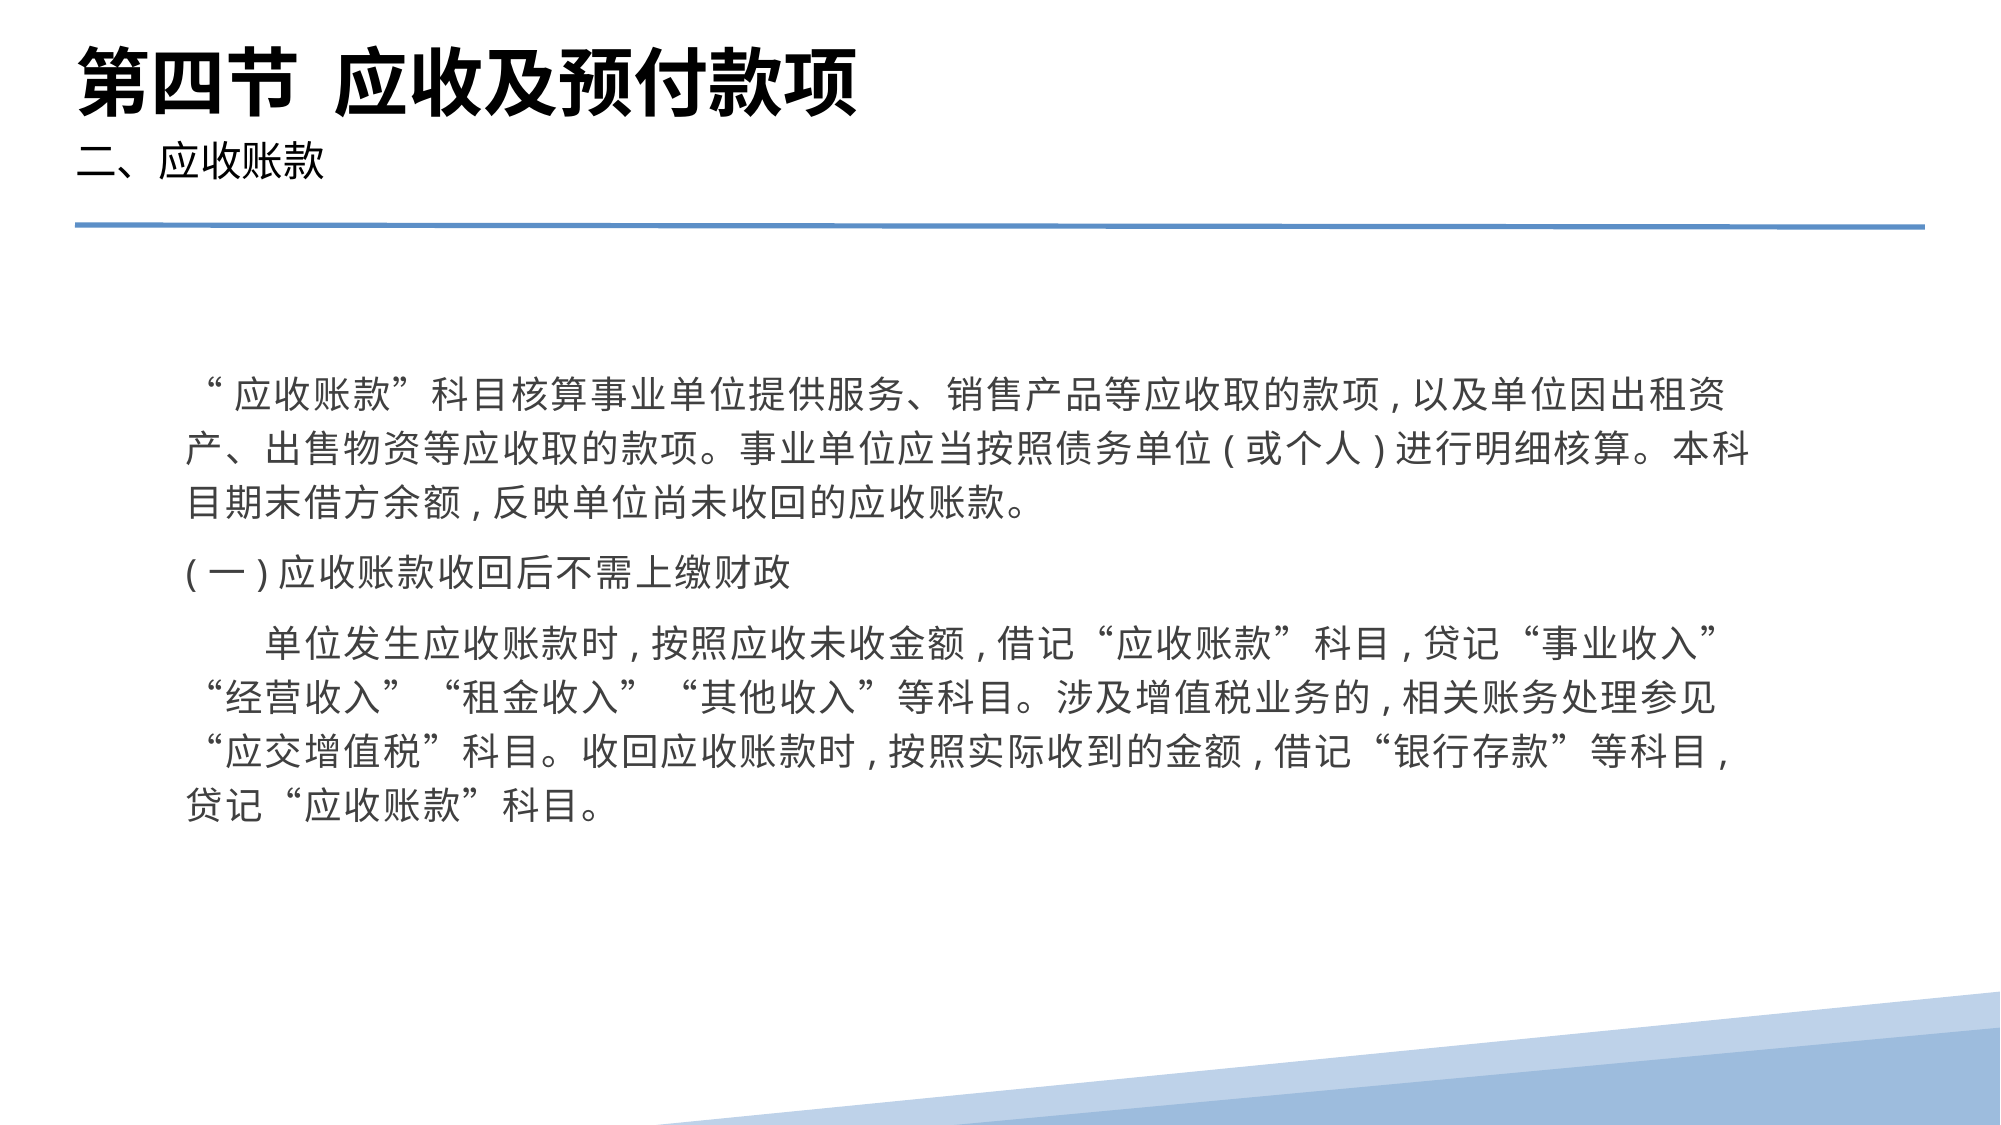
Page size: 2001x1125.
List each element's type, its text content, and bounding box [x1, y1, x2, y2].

text_box 二、应收账款 [75, 124, 1925, 200]
text_box 第四节 应收及预付款项 [75, 24, 1925, 124]
text_box “应收账款”科目核算事业单位提供服务、销售产品等应收取的款项,以及单位因出租资产、出售物资等应收取的款项。事业单位应当按照债务单位(或个人)进行明细核算。本科目期末借方余额,反映单位尚未收回的应收账款。 (一)应收账款收回后不需上缴财政 单位发生应收账款时,按照应收未收金额,借记“应收账款”科目,贷记“事业收入”“经营收入”“租金收入”“其他收入”等科目。涉及增值税业务的,相关账务处理参见“应交增值税”科目。收回应收账款时,按照实际收到的金额,借记“银行存款”等科目,贷记“应收账款”科目。 [175, 262, 1771, 927]
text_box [74, 224, 1925, 228]
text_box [656, 991, 2000, 1125]
